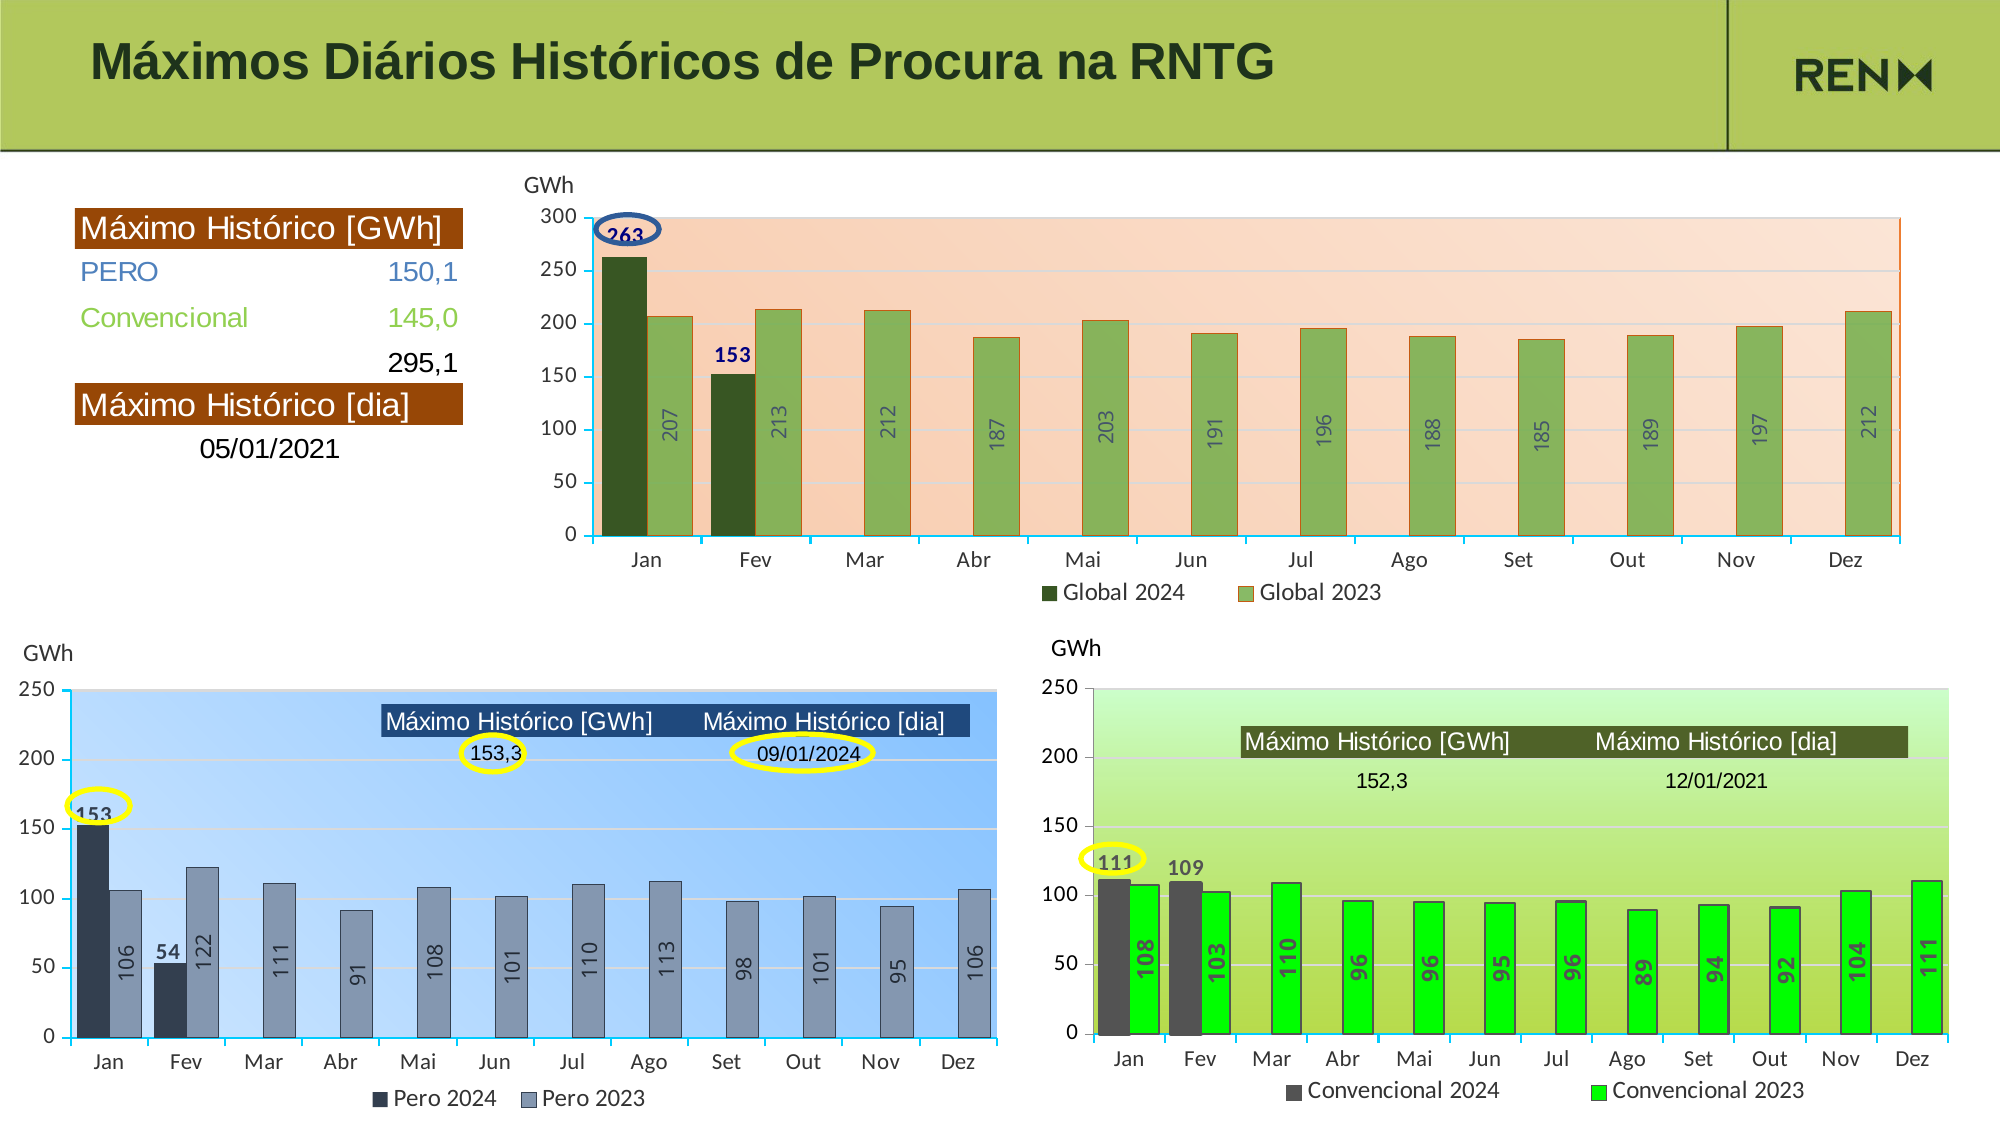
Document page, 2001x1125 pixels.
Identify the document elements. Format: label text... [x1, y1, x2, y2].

picture [0, 0, 2000, 1125]
picture [380, 703, 972, 772]
picture [1239, 725, 1910, 803]
text_box Máximos Diários Históricos de Procura na RNTG [88, 25, 1630, 90]
chart [0, 150, 1978, 1125]
